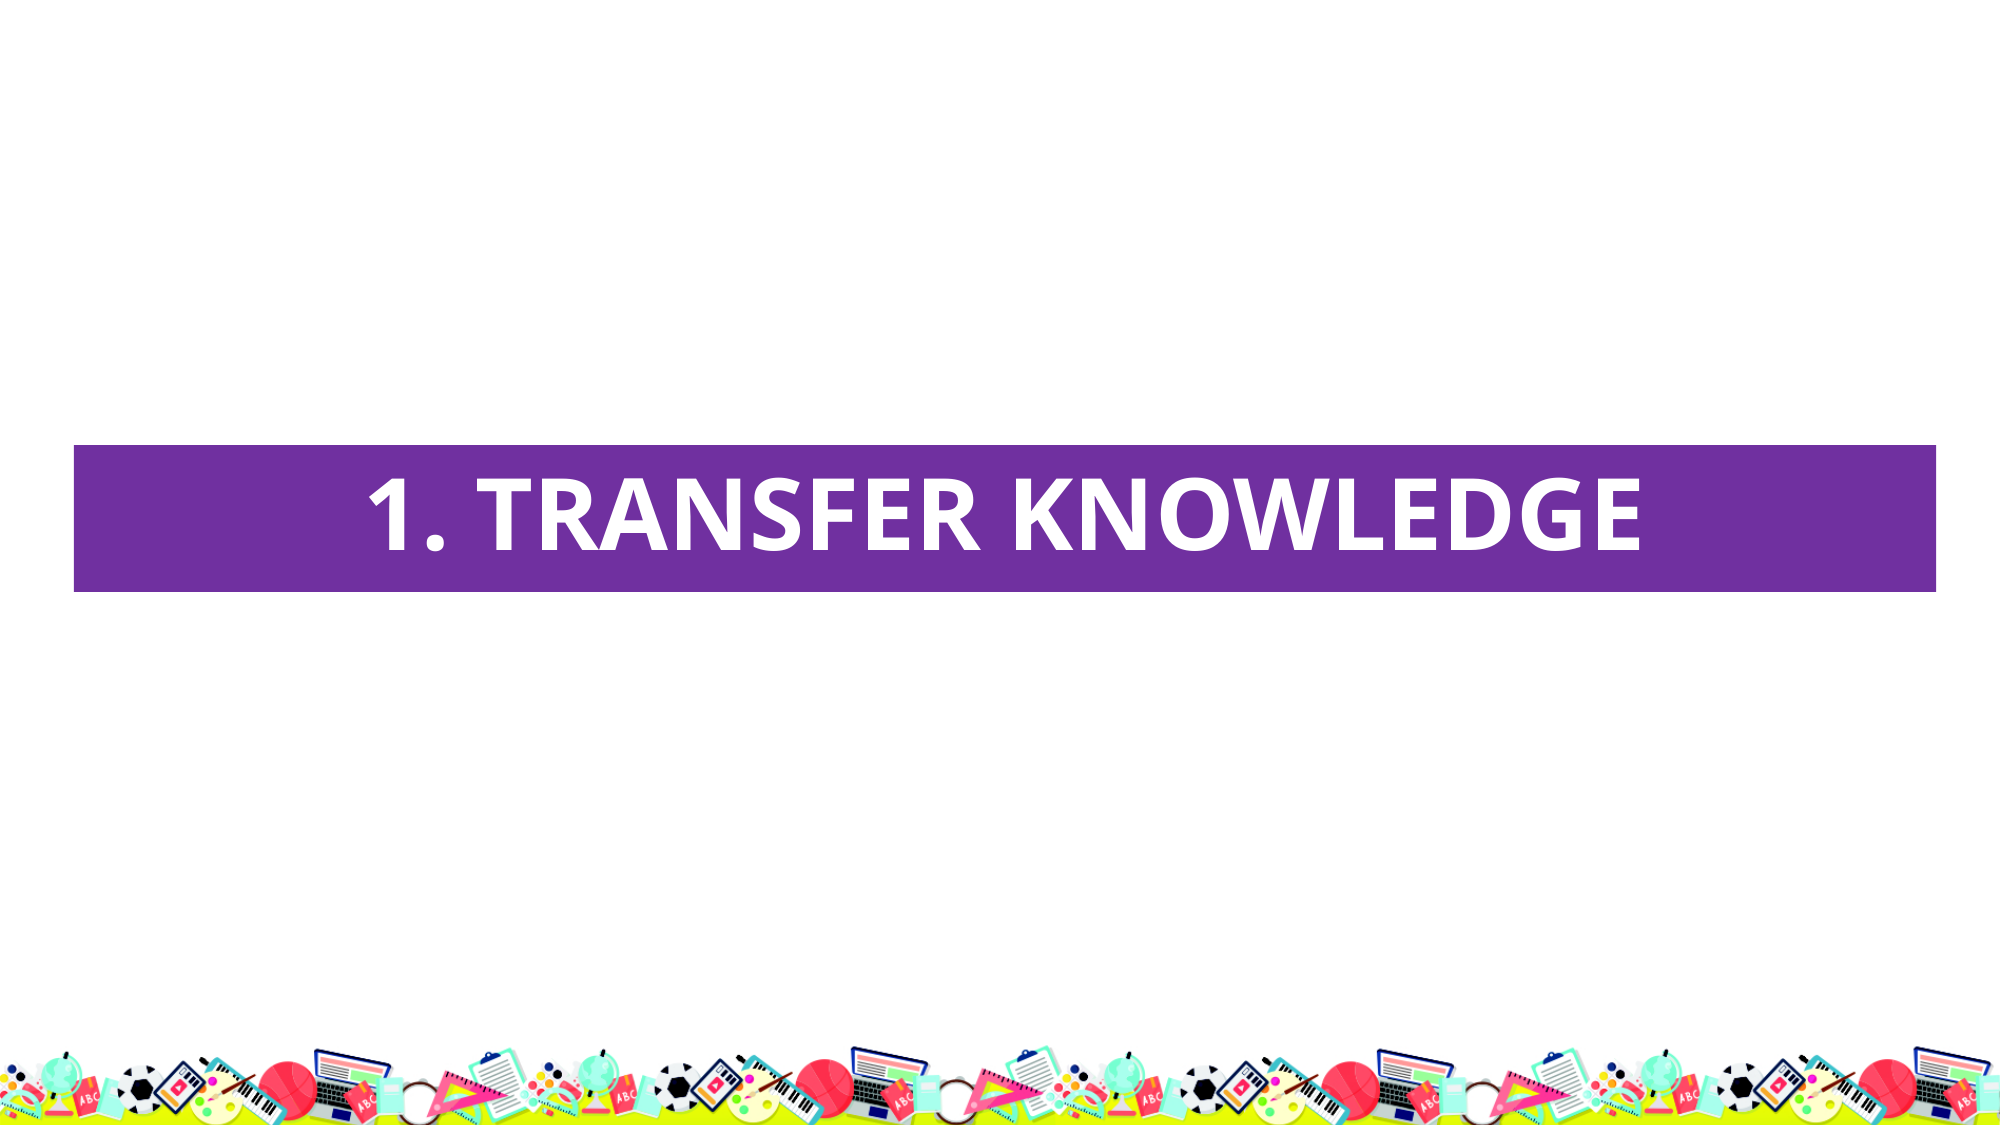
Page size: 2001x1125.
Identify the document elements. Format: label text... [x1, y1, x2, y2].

title 1. TRANSFER KNOWLEDGE [73, 445, 1937, 592]
picture [0, 0, 2000, 1125]
